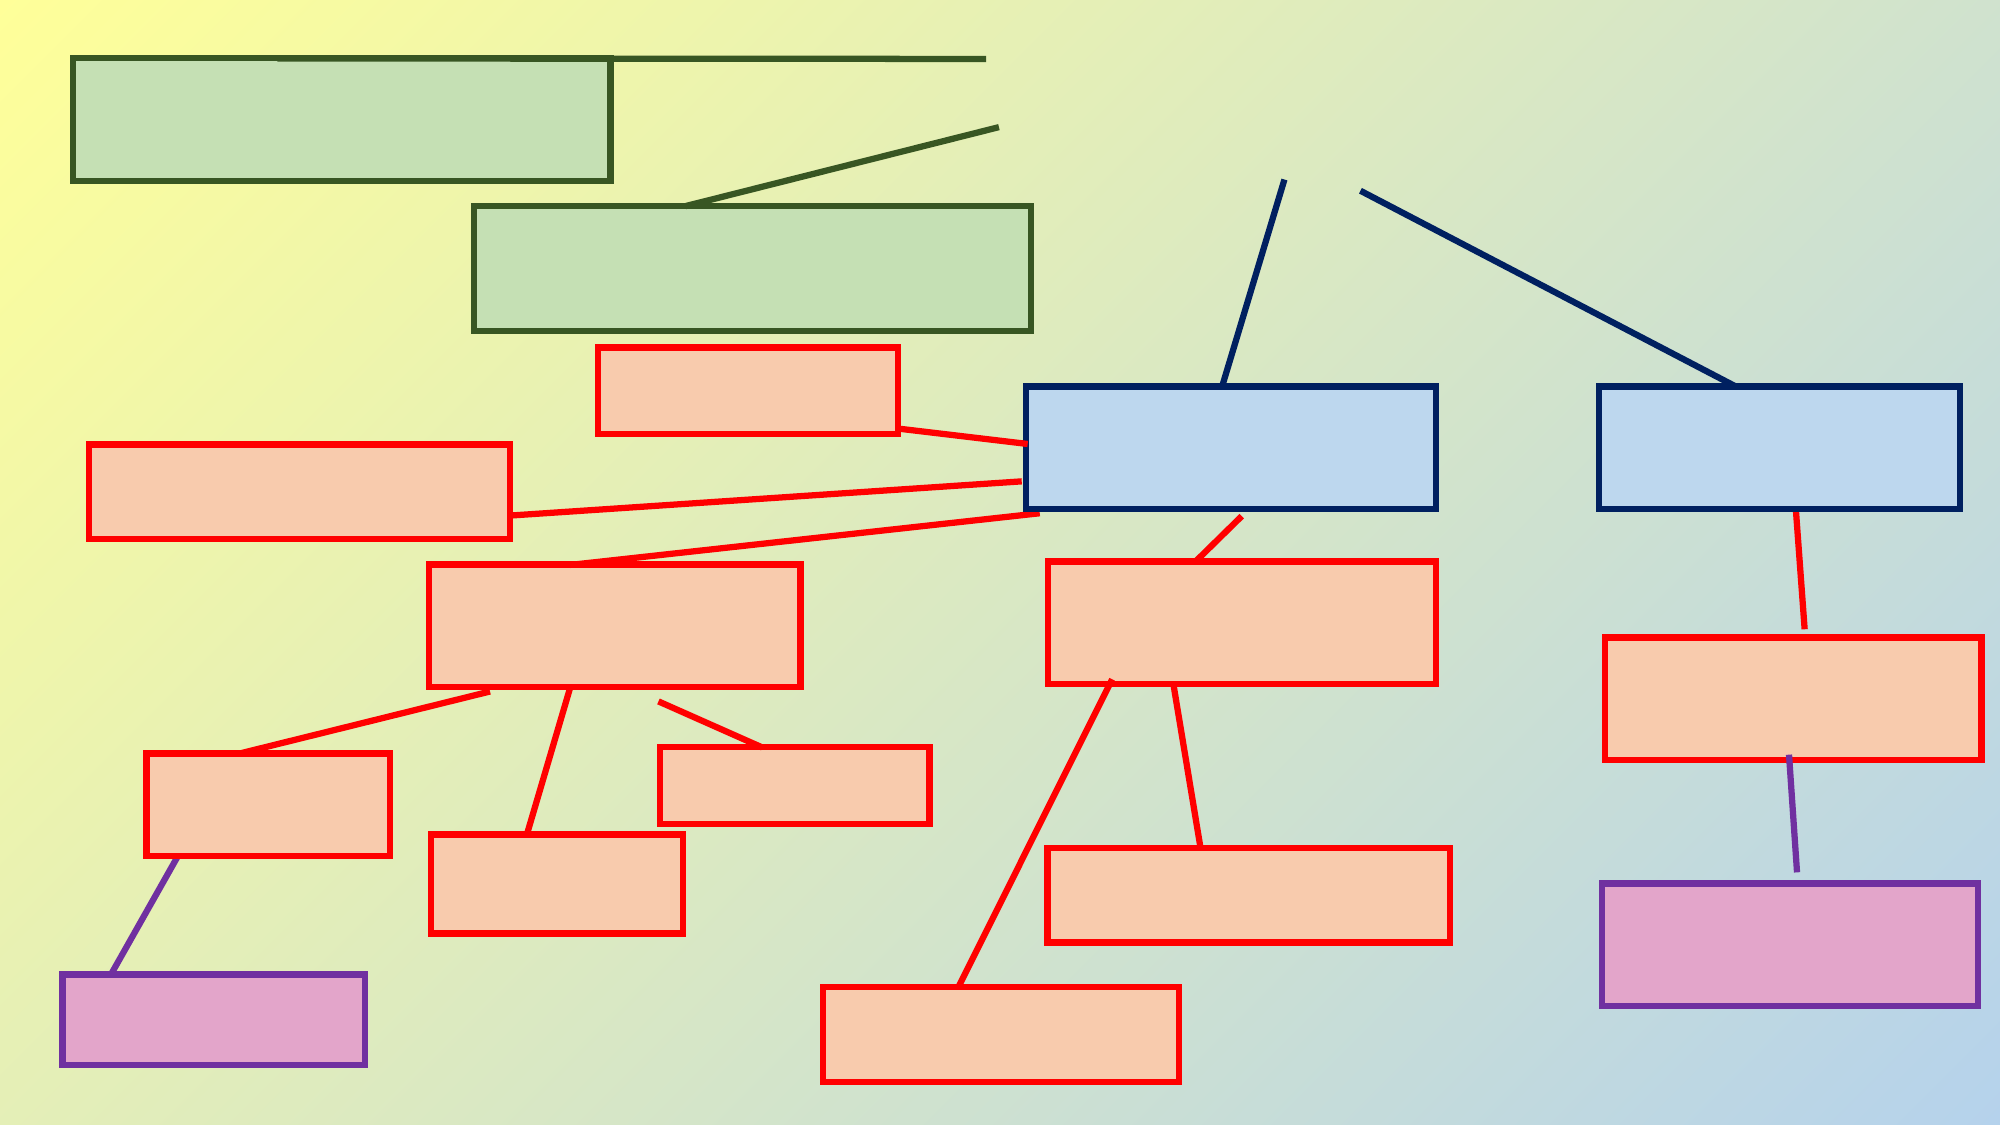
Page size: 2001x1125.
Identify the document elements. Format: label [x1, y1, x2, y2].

text_box [1047, 681, 1451, 944]
text_box [72, 57, 987, 182]
text_box [1794, 510, 1806, 630]
text_box [597, 347, 1028, 446]
text_box [822, 678, 1180, 1083]
text_box [428, 512, 1040, 688]
text_box [1047, 515, 1437, 685]
text_box [1601, 883, 1979, 1007]
text_box [1604, 636, 1982, 761]
text_box [1025, 179, 1437, 510]
text_box [430, 685, 684, 935]
text_box [1787, 754, 1799, 873]
text_box [88, 443, 1022, 540]
text_box [61, 857, 366, 1066]
text_box [145, 690, 491, 857]
text_box [658, 700, 931, 825]
text_box [1359, 189, 1961, 510]
text_box [473, 126, 1032, 332]
